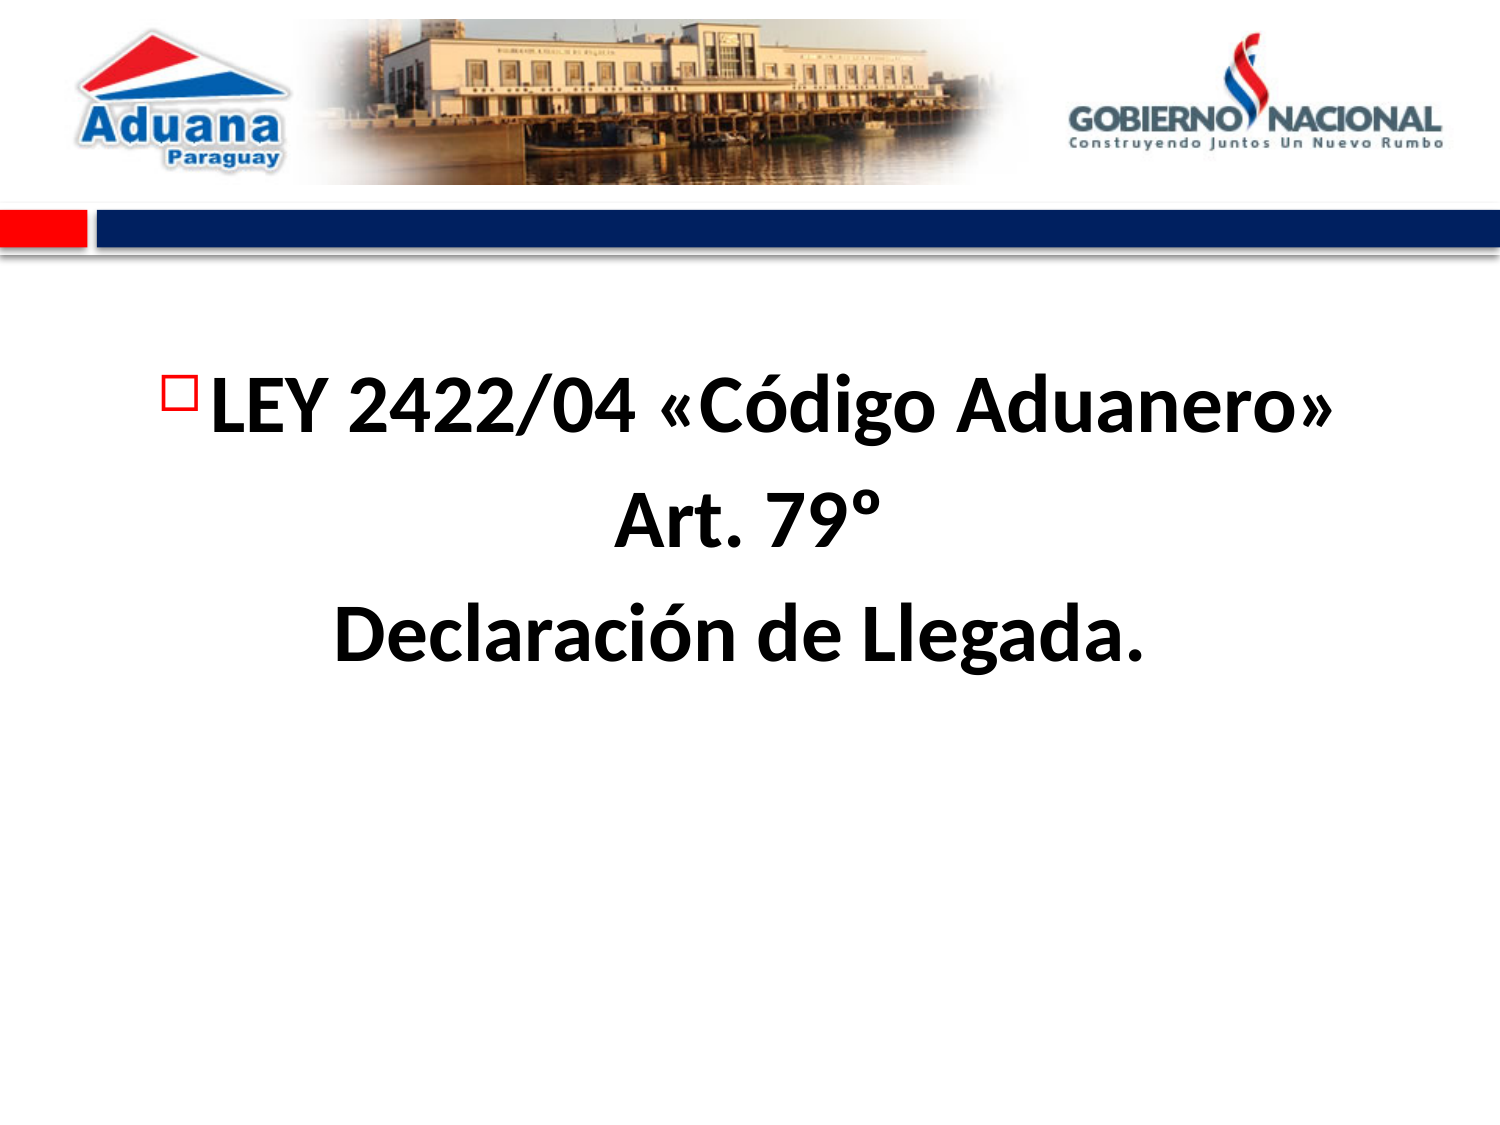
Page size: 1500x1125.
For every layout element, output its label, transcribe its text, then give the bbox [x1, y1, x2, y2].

picture [52, 18, 1460, 185]
list LEY 2422/04 «Código Aduanero» Art. 79º Declaración de Llegada. [76, 194, 1424, 977]
